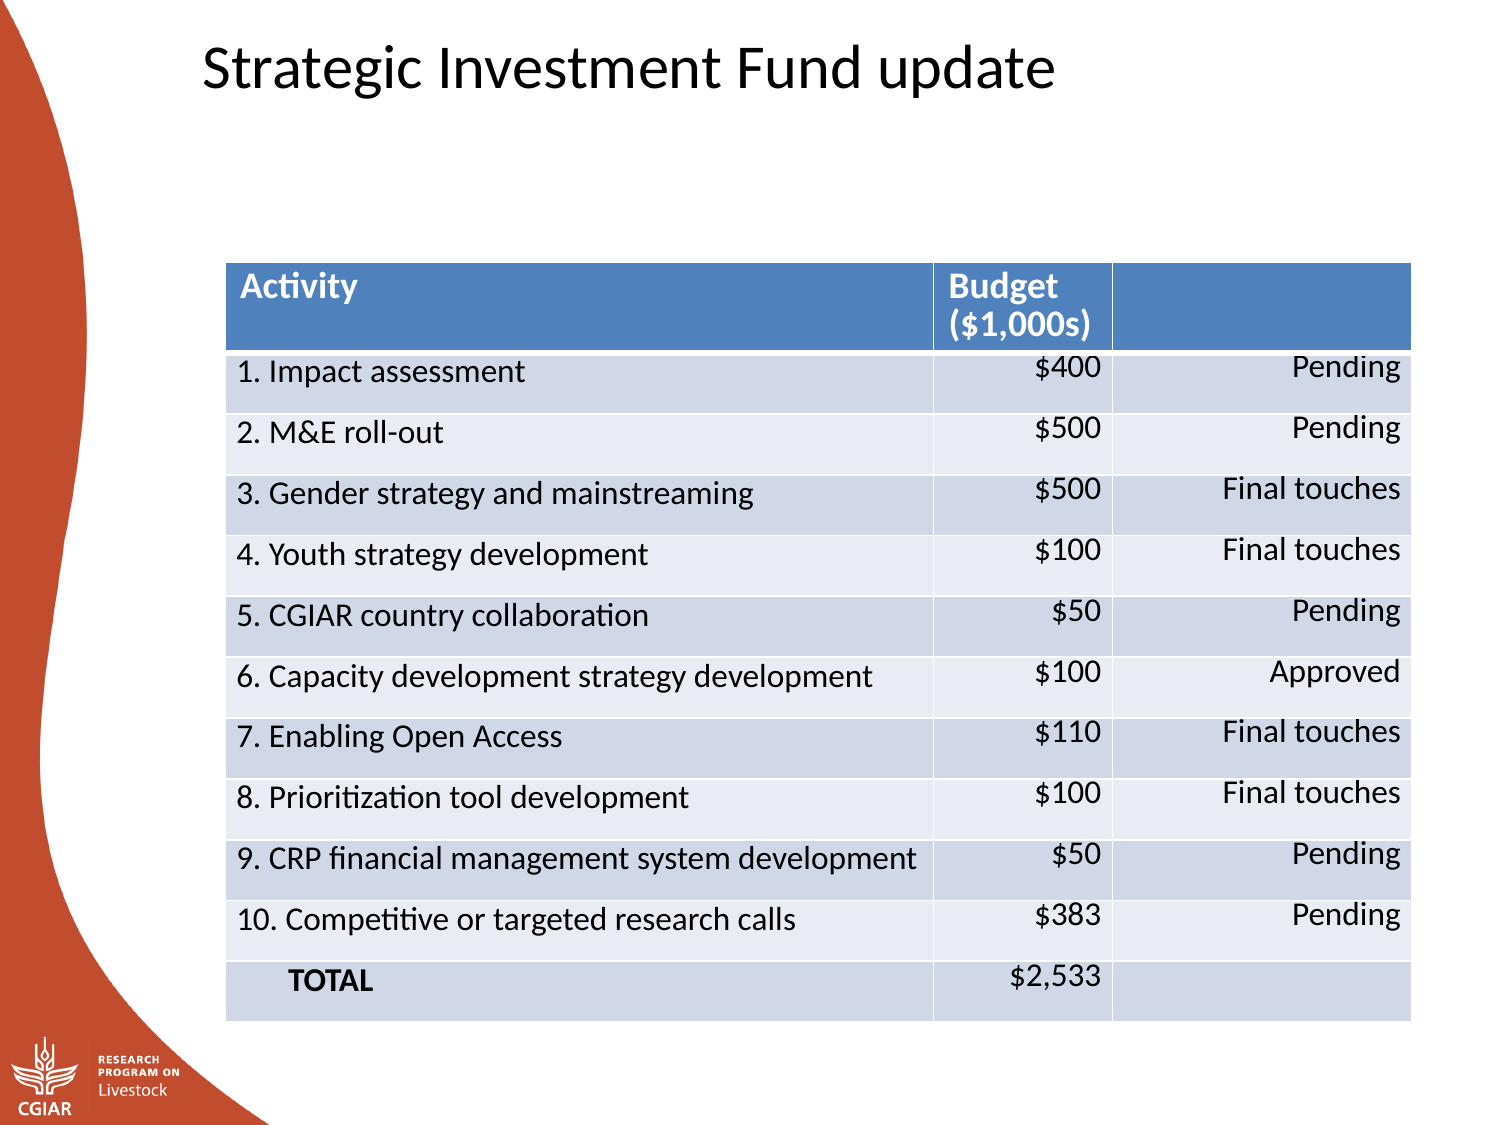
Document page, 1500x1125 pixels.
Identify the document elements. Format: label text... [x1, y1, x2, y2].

table_cell 9. CRP financial management system development [226, 841, 933, 900]
picture [0, 0, 270, 1125]
table_header Budget ($1,000s) [934, 263, 1112, 350]
table_cell 1. Impact assessment [226, 356, 933, 413]
table_cell 4. Youth strategy development [226, 536, 933, 595]
table_cell Final touches [1113, 476, 1411, 535]
table_cell Final touches [1113, 719, 1411, 778]
table_cell [1113, 962, 1411, 1021]
table_cell Final touches [1113, 536, 1411, 595]
table_header [1113, 263, 1411, 350]
table_cell 7. Enabling Open Access [226, 719, 933, 778]
table_cell $2,533 [934, 962, 1112, 1021]
table_cell $100 [934, 536, 1112, 595]
table_cell $110 [934, 719, 1112, 778]
table_cell $100 [934, 780, 1112, 839]
table_cell $500 [934, 476, 1112, 535]
table_header Activity [226, 263, 933, 350]
table_cell $50 [934, 597, 1112, 656]
table_cell Approved [1113, 658, 1411, 717]
table_cell 8. Prioritization tool development [226, 780, 933, 839]
table_cell TOTAL [226, 962, 933, 1021]
list Strategic Investment Fund update [187, 18, 1425, 207]
table_cell Pending [1113, 415, 1411, 474]
table_cell Final touches [1113, 780, 1411, 839]
table_cell Pending [1113, 597, 1411, 656]
table_cell 6. Capacity development strategy development [226, 658, 933, 717]
table_cell $400 [934, 356, 1112, 413]
table_cell Pending [1113, 356, 1411, 413]
table_cell 5. CGIAR country collaboration [226, 597, 933, 656]
table_cell 2. M&E roll-out [226, 415, 933, 474]
table_cell Pending [1113, 841, 1411, 900]
table_cell $500 [934, 415, 1112, 474]
table_cell $383 [934, 901, 1112, 960]
table_cell Pending [1113, 901, 1411, 960]
table_cell $50 [934, 841, 1112, 900]
table_cell 3. Gender strategy and mainstreaming [226, 476, 933, 535]
table_cell $100 [934, 658, 1112, 717]
table_cell 10. Competitive or targeted research calls [226, 901, 933, 960]
